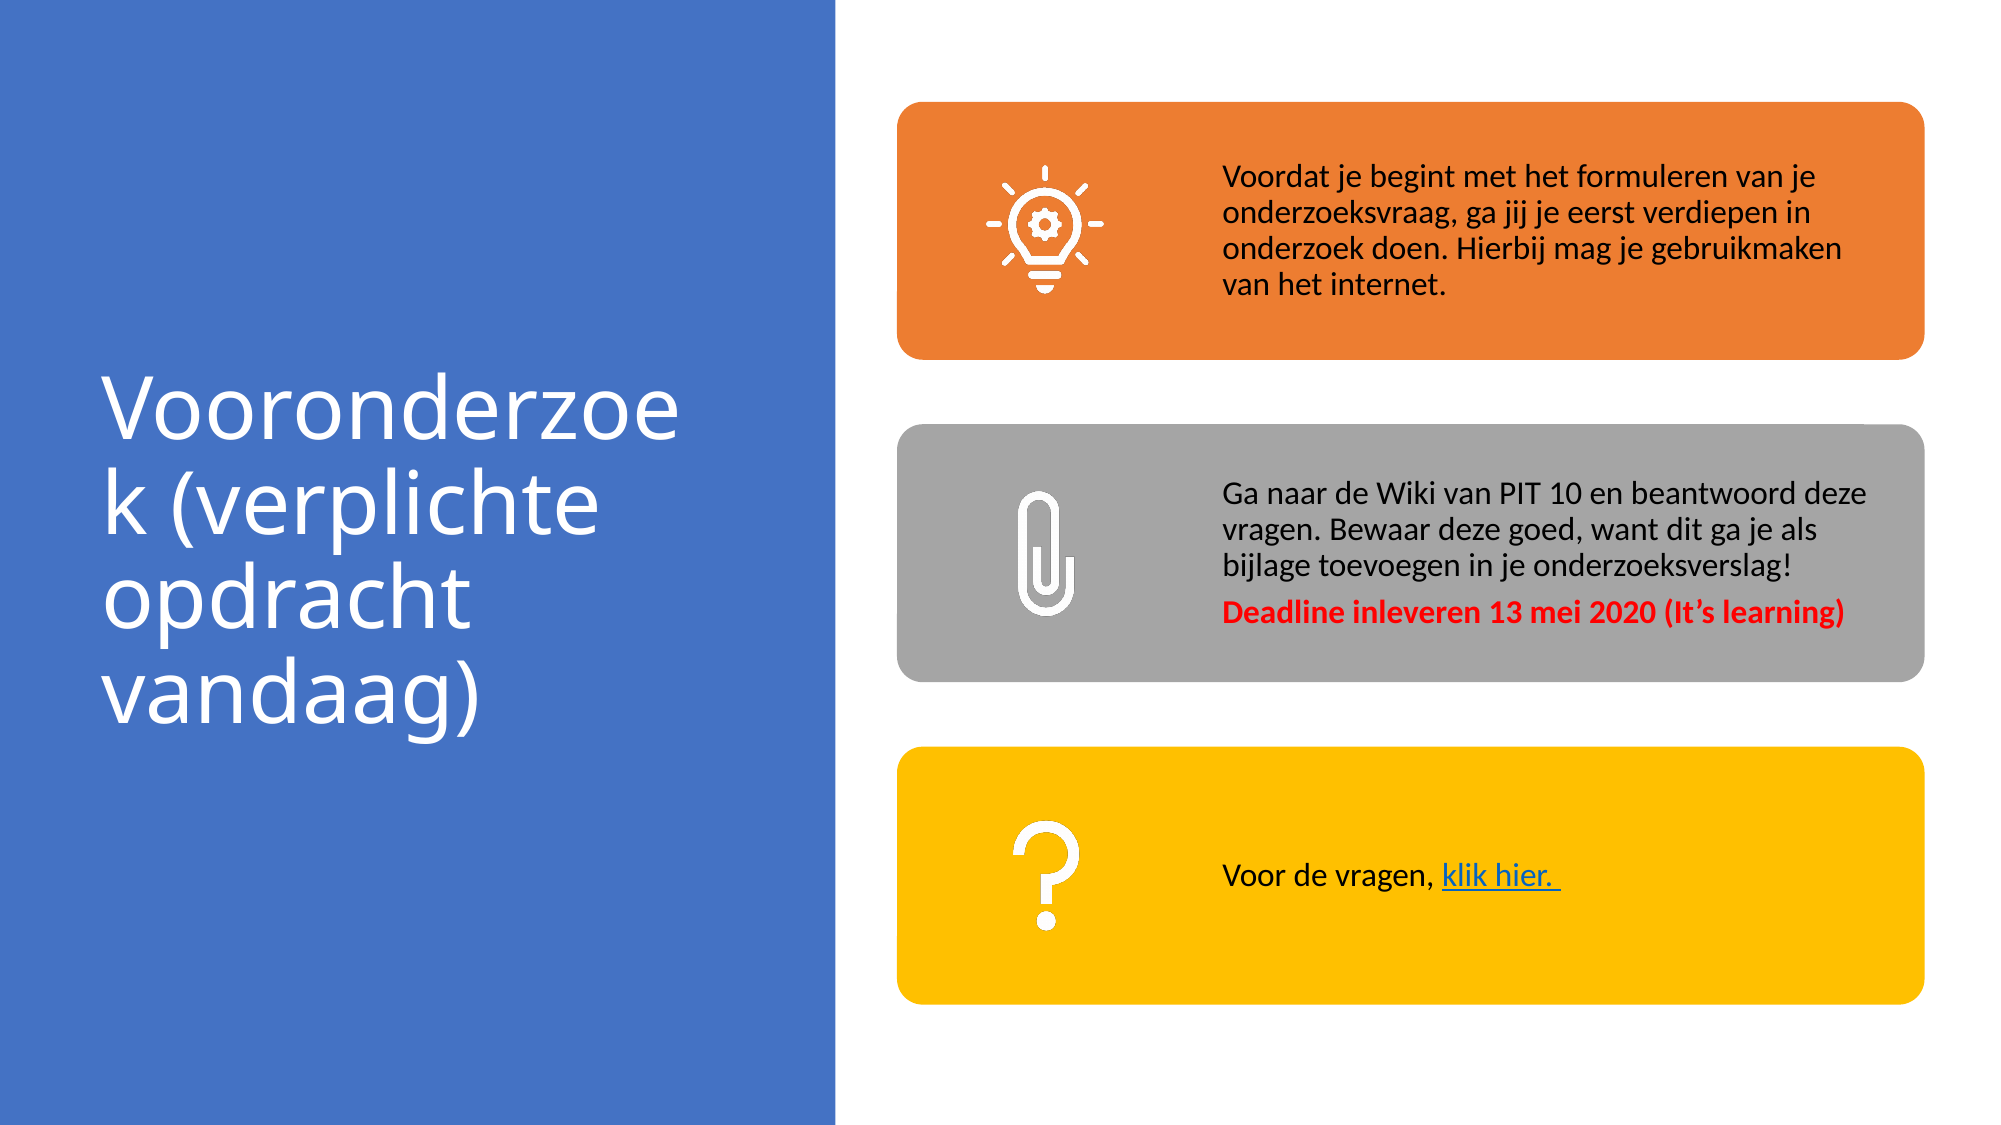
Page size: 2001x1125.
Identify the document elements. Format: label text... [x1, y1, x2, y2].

text_box [0, 0, 836, 1125]
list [897, 101, 1925, 1005]
title Vooronderzoek (verplichte opdracht vandaag) [86, 101, 711, 1005]
